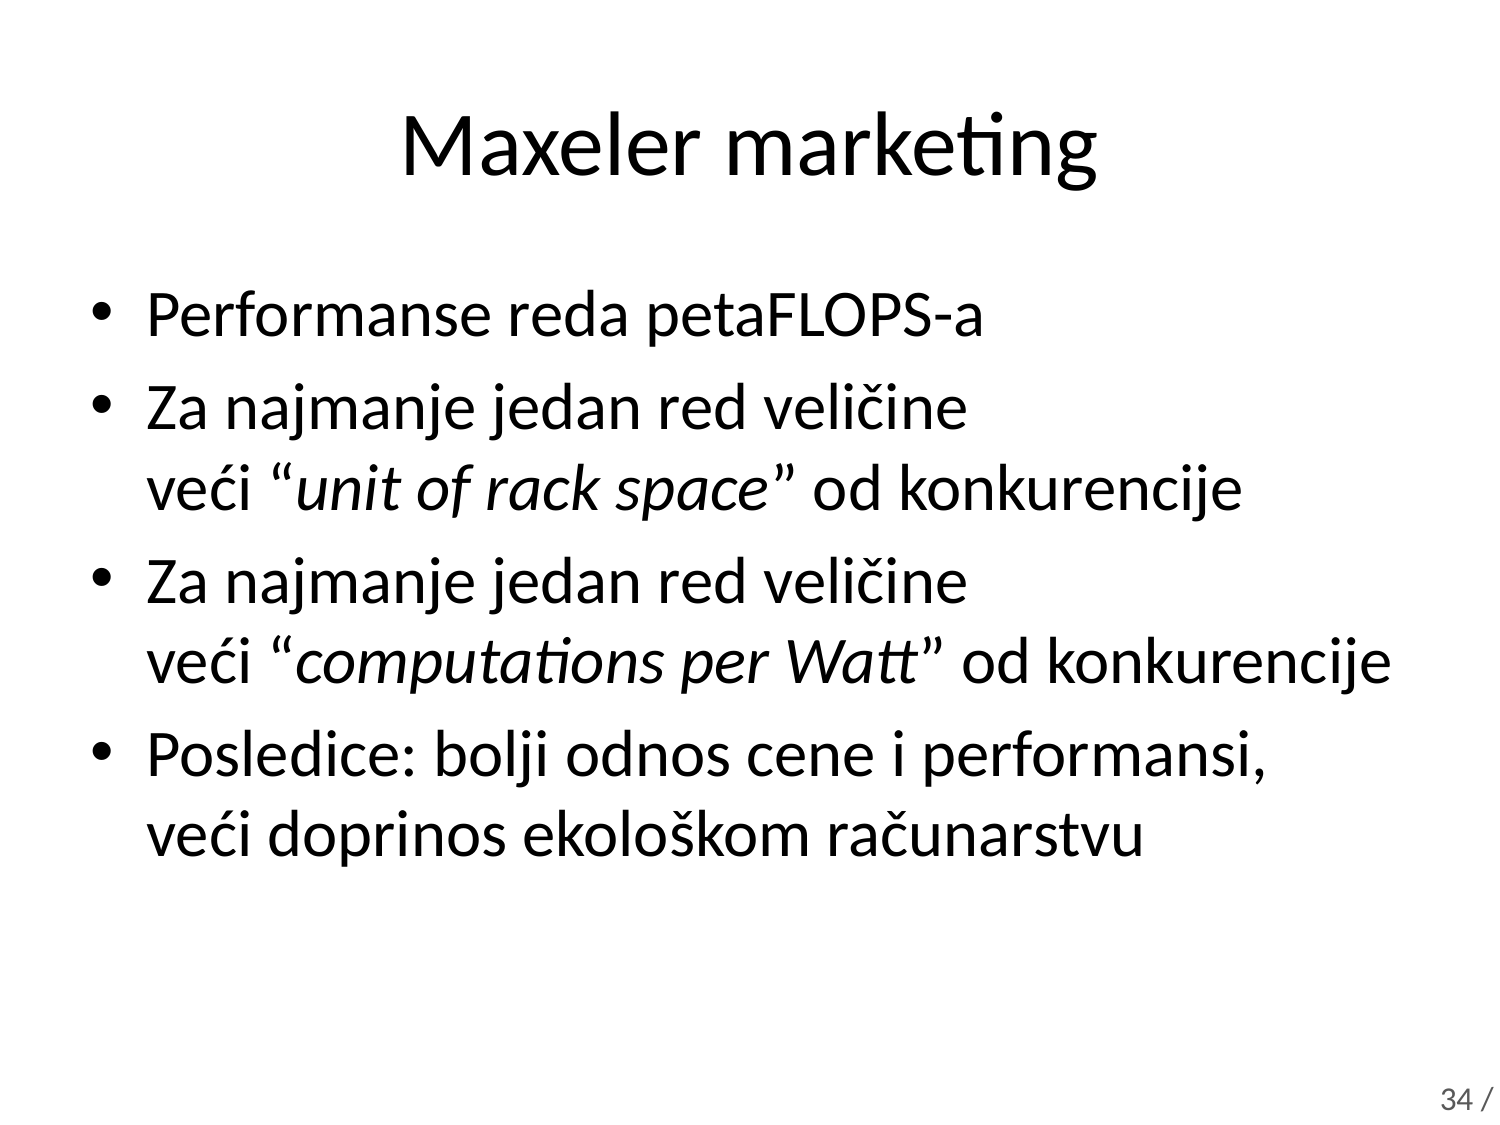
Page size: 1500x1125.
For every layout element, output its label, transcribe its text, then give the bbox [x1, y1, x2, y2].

title Maxeler marketing [75, 45, 1425, 233]
list Performanse reda petaFLOPS-a Za najmanje jedan red veličine veći “unit of rack space” od konkurencije Za najmanje jedan red veličine veći “computations per Watt” od konkurencije Posledice: bolji odnos cene i performansi, veći doprinos ekološkom računarstvu [75, 262, 1425, 1005]
